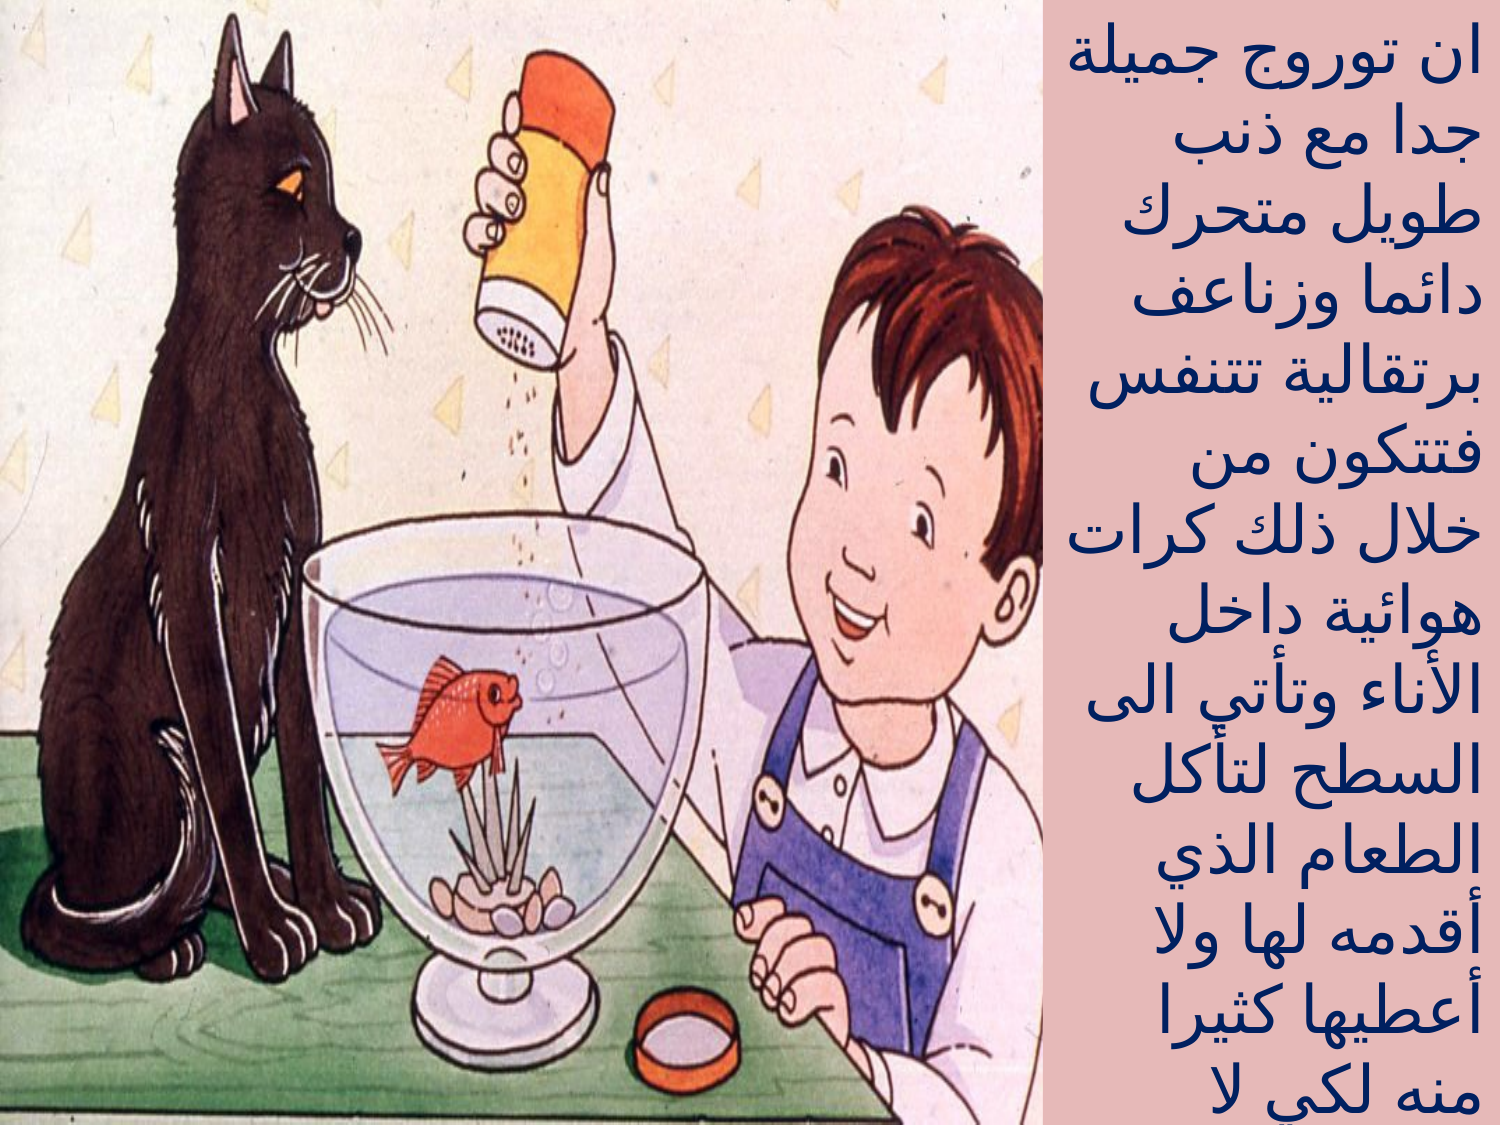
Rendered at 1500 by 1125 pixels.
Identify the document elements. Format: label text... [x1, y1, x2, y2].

picture [0, 0, 1079, 1125]
text_box ان توروج جميلة جدا مع ذنب طويل متحرك دائما وزناعف برتقالية تتنفس فتتكون من خلال ذلك كرات هوائية داخل الأناء وتأتي الى السطح لتأكل الطعام الذي أقدمه لها ولا أعطيها كثيرا منه لكي لا تصاب بصر الهضم فهي أكولة جدا. [1079, 0, 1500, 1125]
